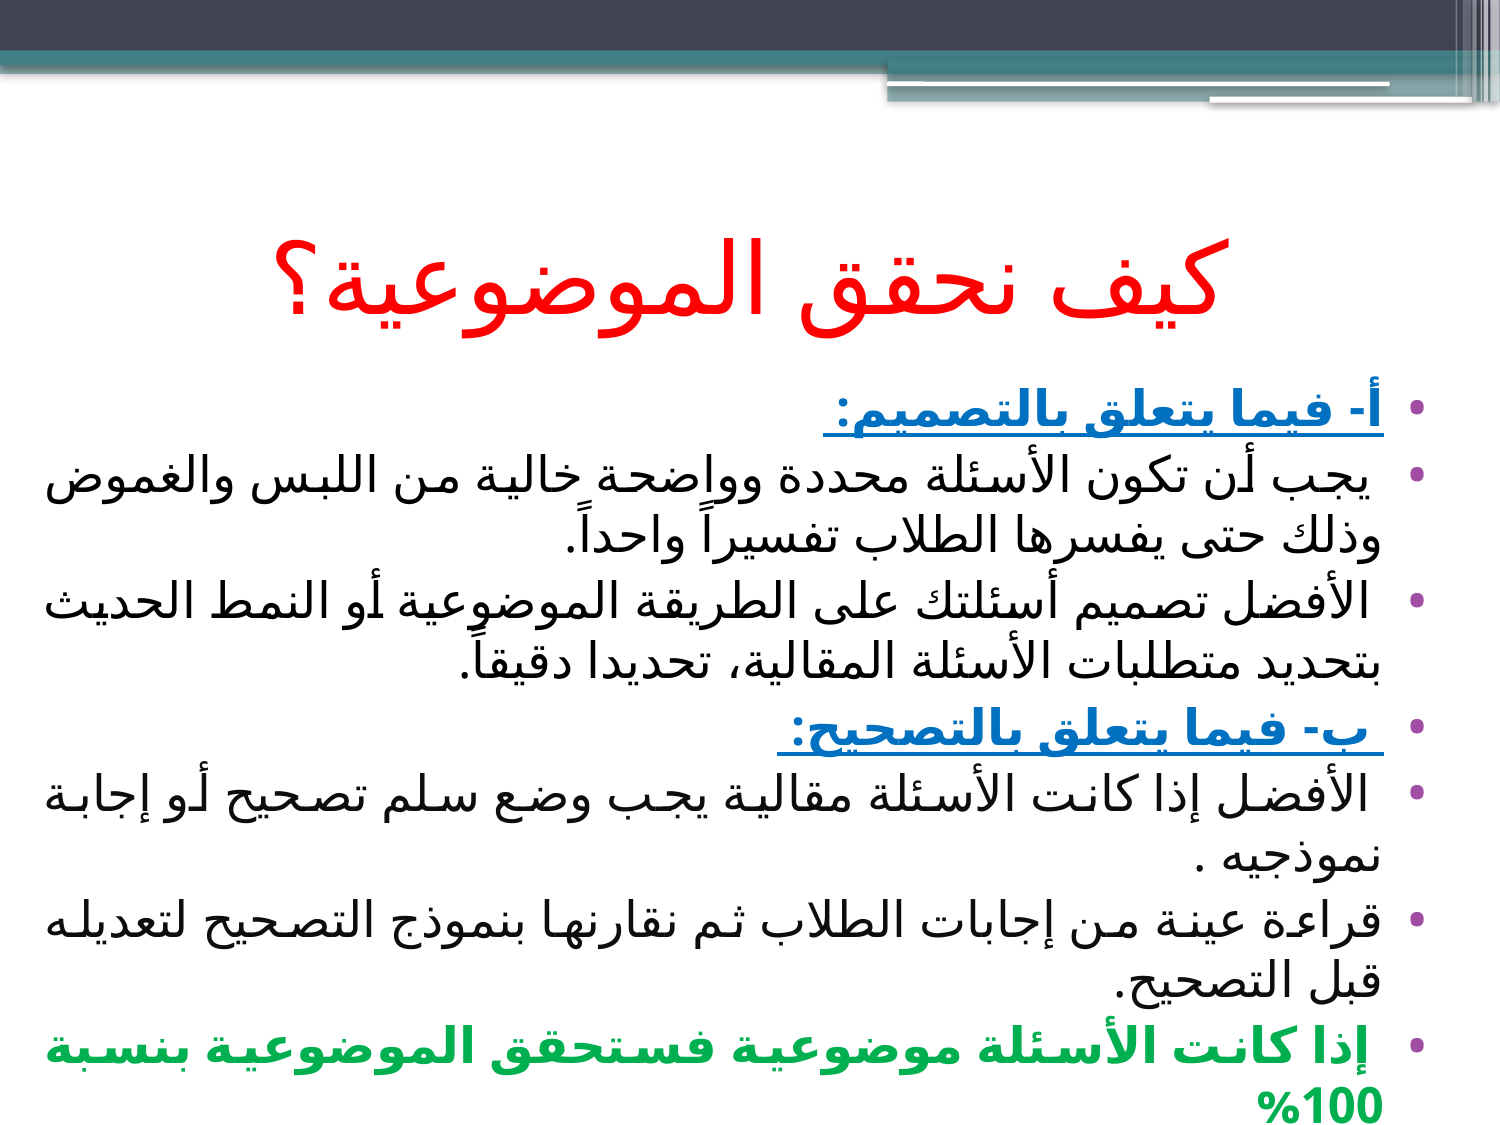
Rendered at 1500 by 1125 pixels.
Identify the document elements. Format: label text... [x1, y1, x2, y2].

list أ- فيما يتعلق بالتصميم: يجب أن تكون الأسئلة محددة وواضحة خالية من اللبس والغموض وذلك حتى يفسرها الطلاب تفسيراً واحداً. الأفضل تصميم أسئلتك على الطريقة الموضوعية أو النمط الحديث بتحديد متطلبات الأسئلة المقالية، تحديدا دقيقاً. ب- فيما يتعلق بالتصحيح: الأفضل إذا كانت الأسئلة مقالية يجب وضع سلم تصحيح أو إجابة نموذجيه . قراءة عينة من إجابات الطلاب ثم نقارنها بنموذج التصحيح لتعديله قبل التصحيح. إذا كانت الأسئلة موضوعية فستحقق الموضوعية بنسبة 100% [29, 368, 1459, 1079]
title كيف نحقق الموضوعية؟ [75, 187, 1425, 363]
